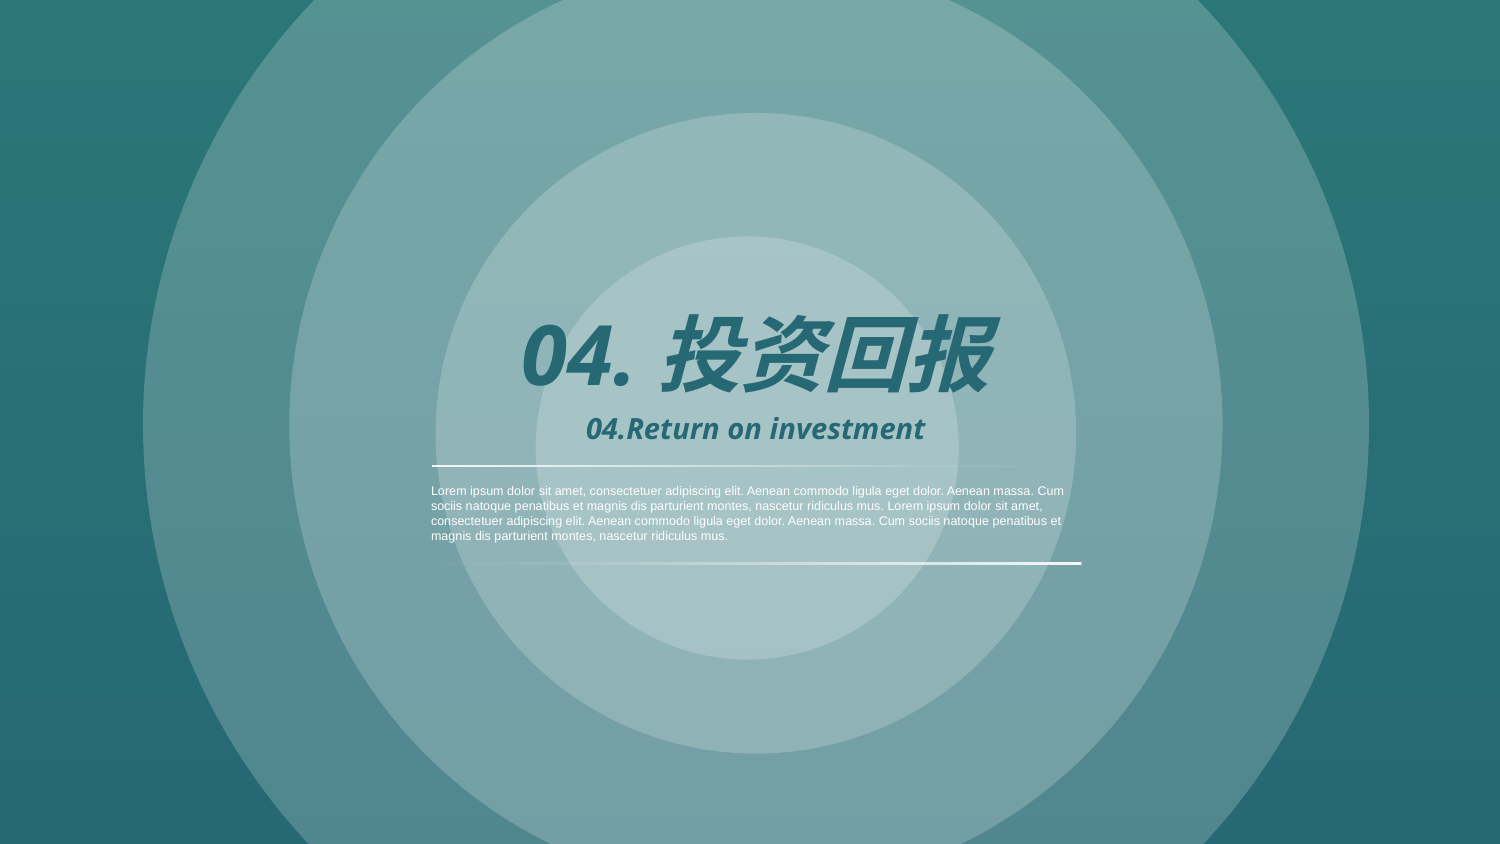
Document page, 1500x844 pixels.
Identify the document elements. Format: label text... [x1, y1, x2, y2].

text_box Lorem ipsum dolor sit amet, consectetuer adipiscing elit. Aenean commodo ligula eget dolor. Aenean massa. Cum sociis natoque penatibus et magnis dis parturient montes, nascetur ridiculus mus. Lorem ipsum dolor sit amet, consectetuer adipiscing elit. Aenean commodo ligula eget dolor. Aenean massa. Cum sociis natoque penatibus et magnis dis parturient montes, nascetur ridiculus mus. [416, 475, 1090, 551]
picture [431, 464, 1092, 468]
text_box 04.Return on investment [571, 403, 941, 453]
text_box 04.投资回报 [506, 295, 1005, 410]
picture [422, 562, 1083, 566]
